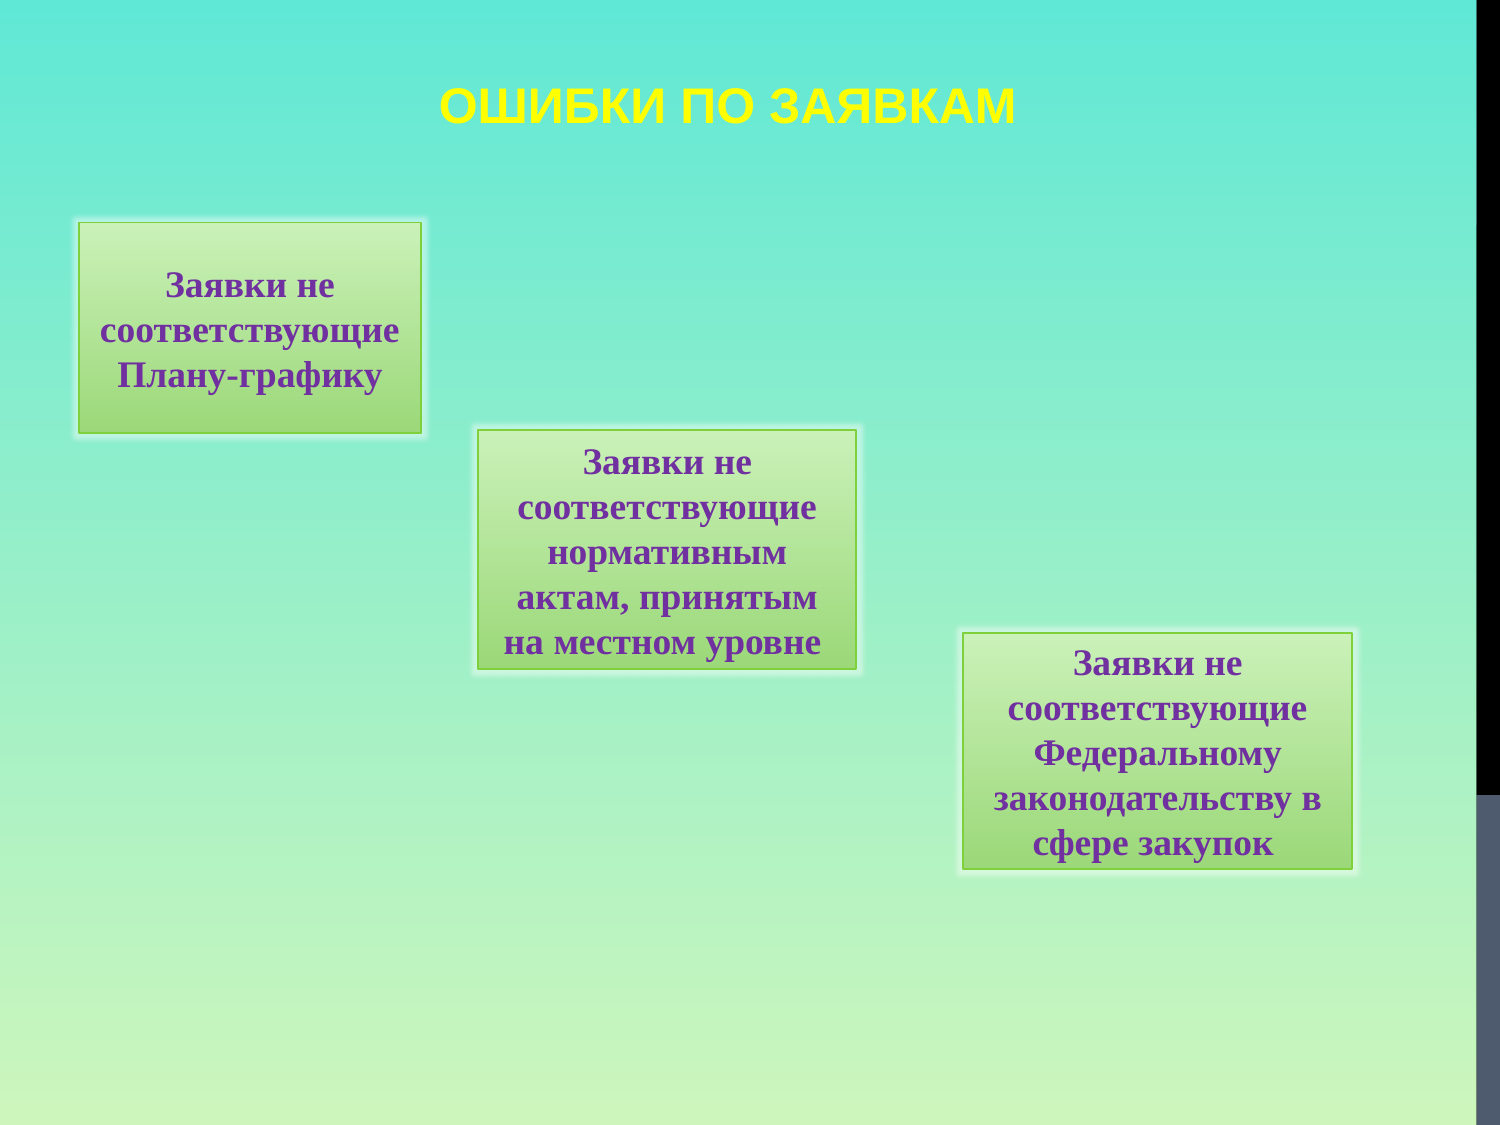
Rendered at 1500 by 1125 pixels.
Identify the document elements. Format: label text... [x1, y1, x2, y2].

text_box Заявки не соответствующие нормативным актам, принятым на местном уровне [477, 429, 857, 670]
text_box Заявки не соответствующие Федеральному законодательству в сфере закупок [962, 632, 1353, 870]
text_box Ошибки по заявкам [423, 66, 1033, 142]
text_box Заявки не соответствующие Плану-графику [78, 222, 422, 434]
